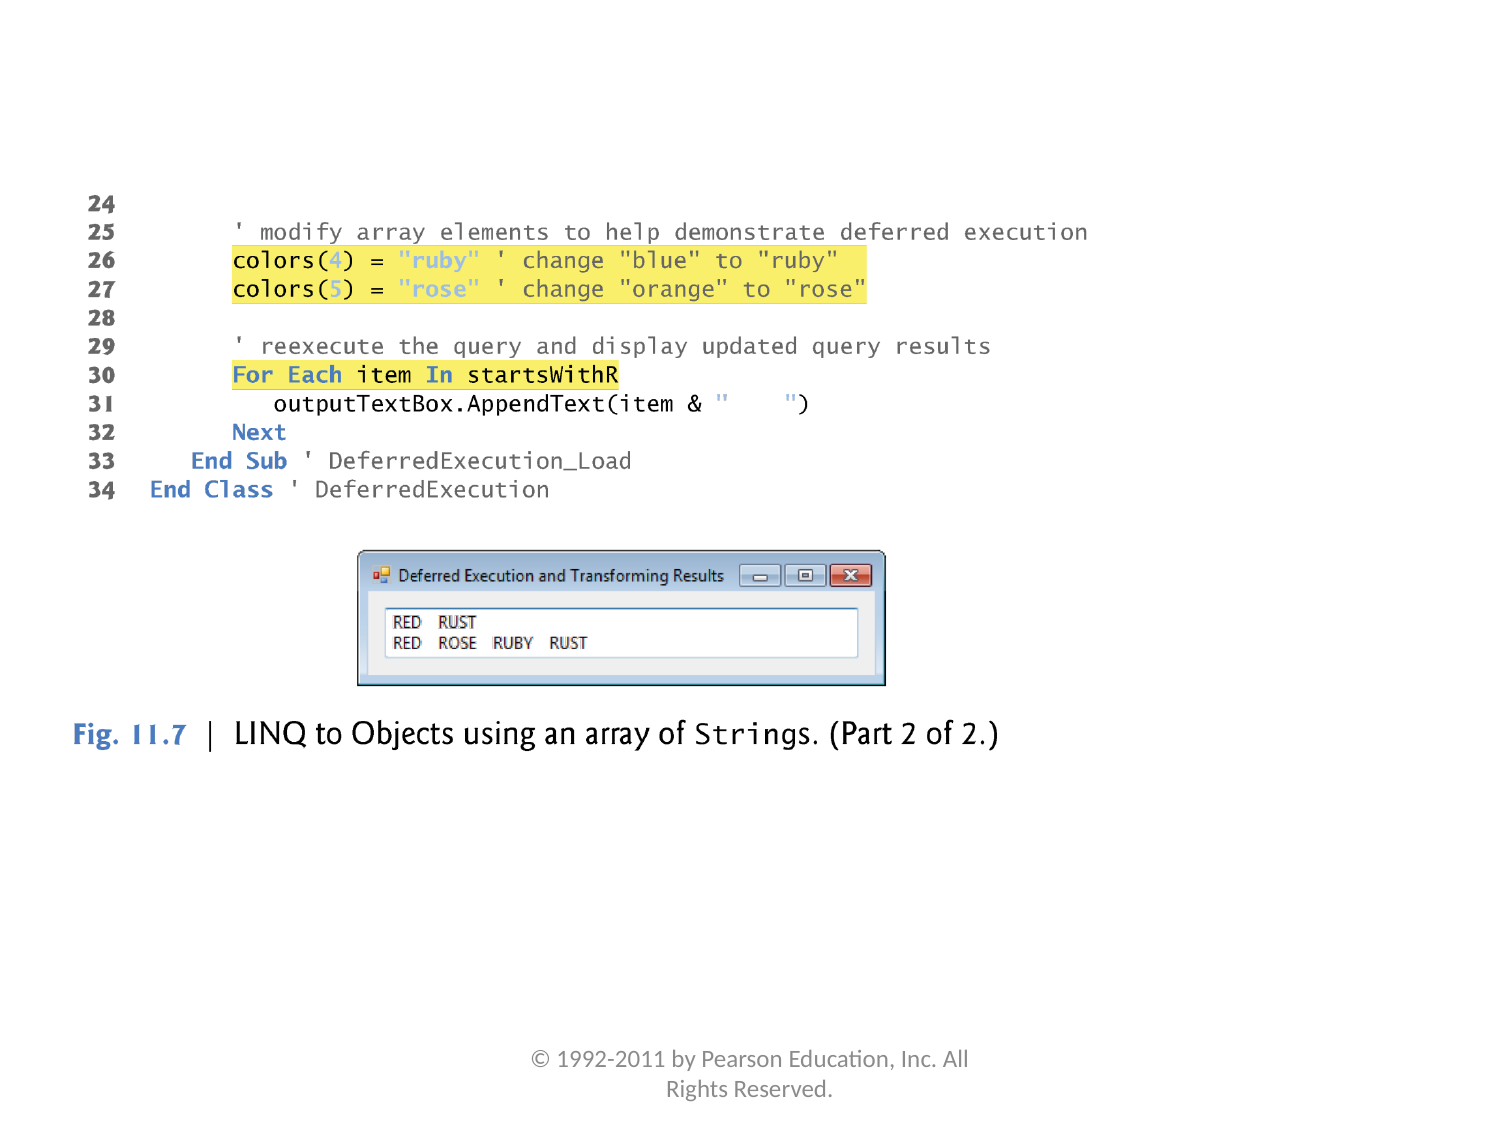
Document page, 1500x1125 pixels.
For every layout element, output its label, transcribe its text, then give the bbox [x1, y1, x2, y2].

footer © 1992-2011 by Pearson Education, Inc. All Rights Reserved. [512, 1042, 988, 1103]
picture [0, 106, 1500, 1018]
